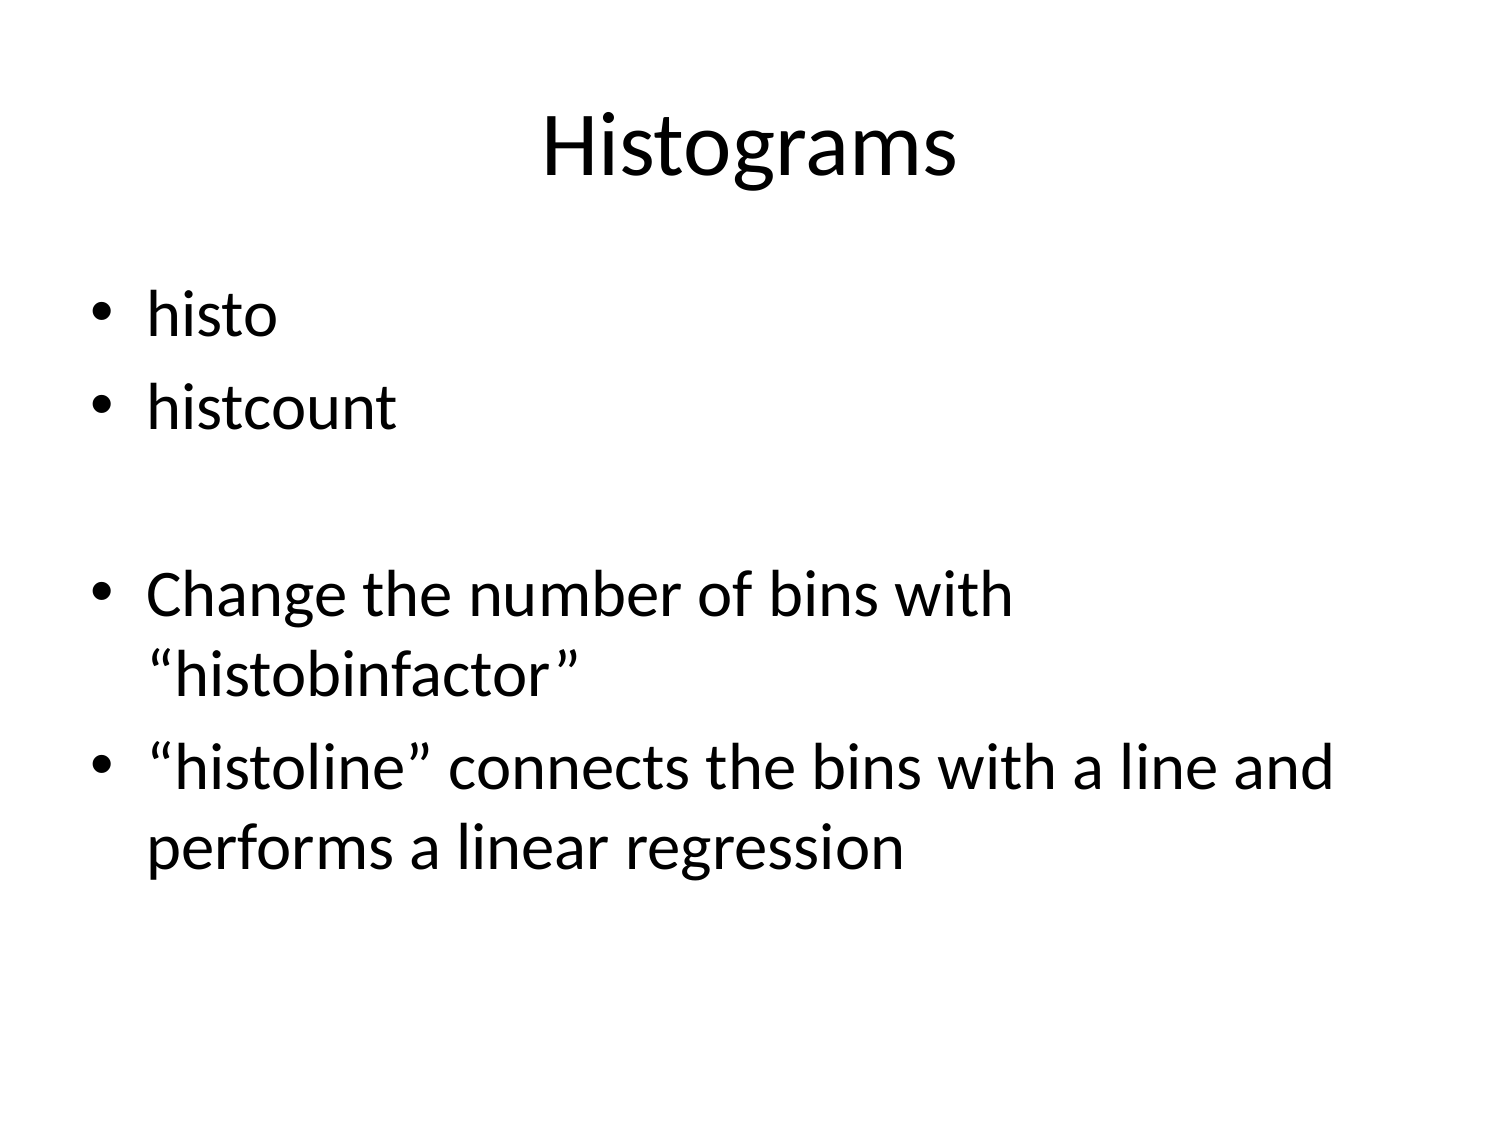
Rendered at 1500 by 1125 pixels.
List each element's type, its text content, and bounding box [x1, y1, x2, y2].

list histo histcount Change the number of bins with “histobinfactor” “histoline” connects the bins with a line and performs a linear regression [75, 262, 1425, 1005]
title Histograms [75, 45, 1425, 233]
